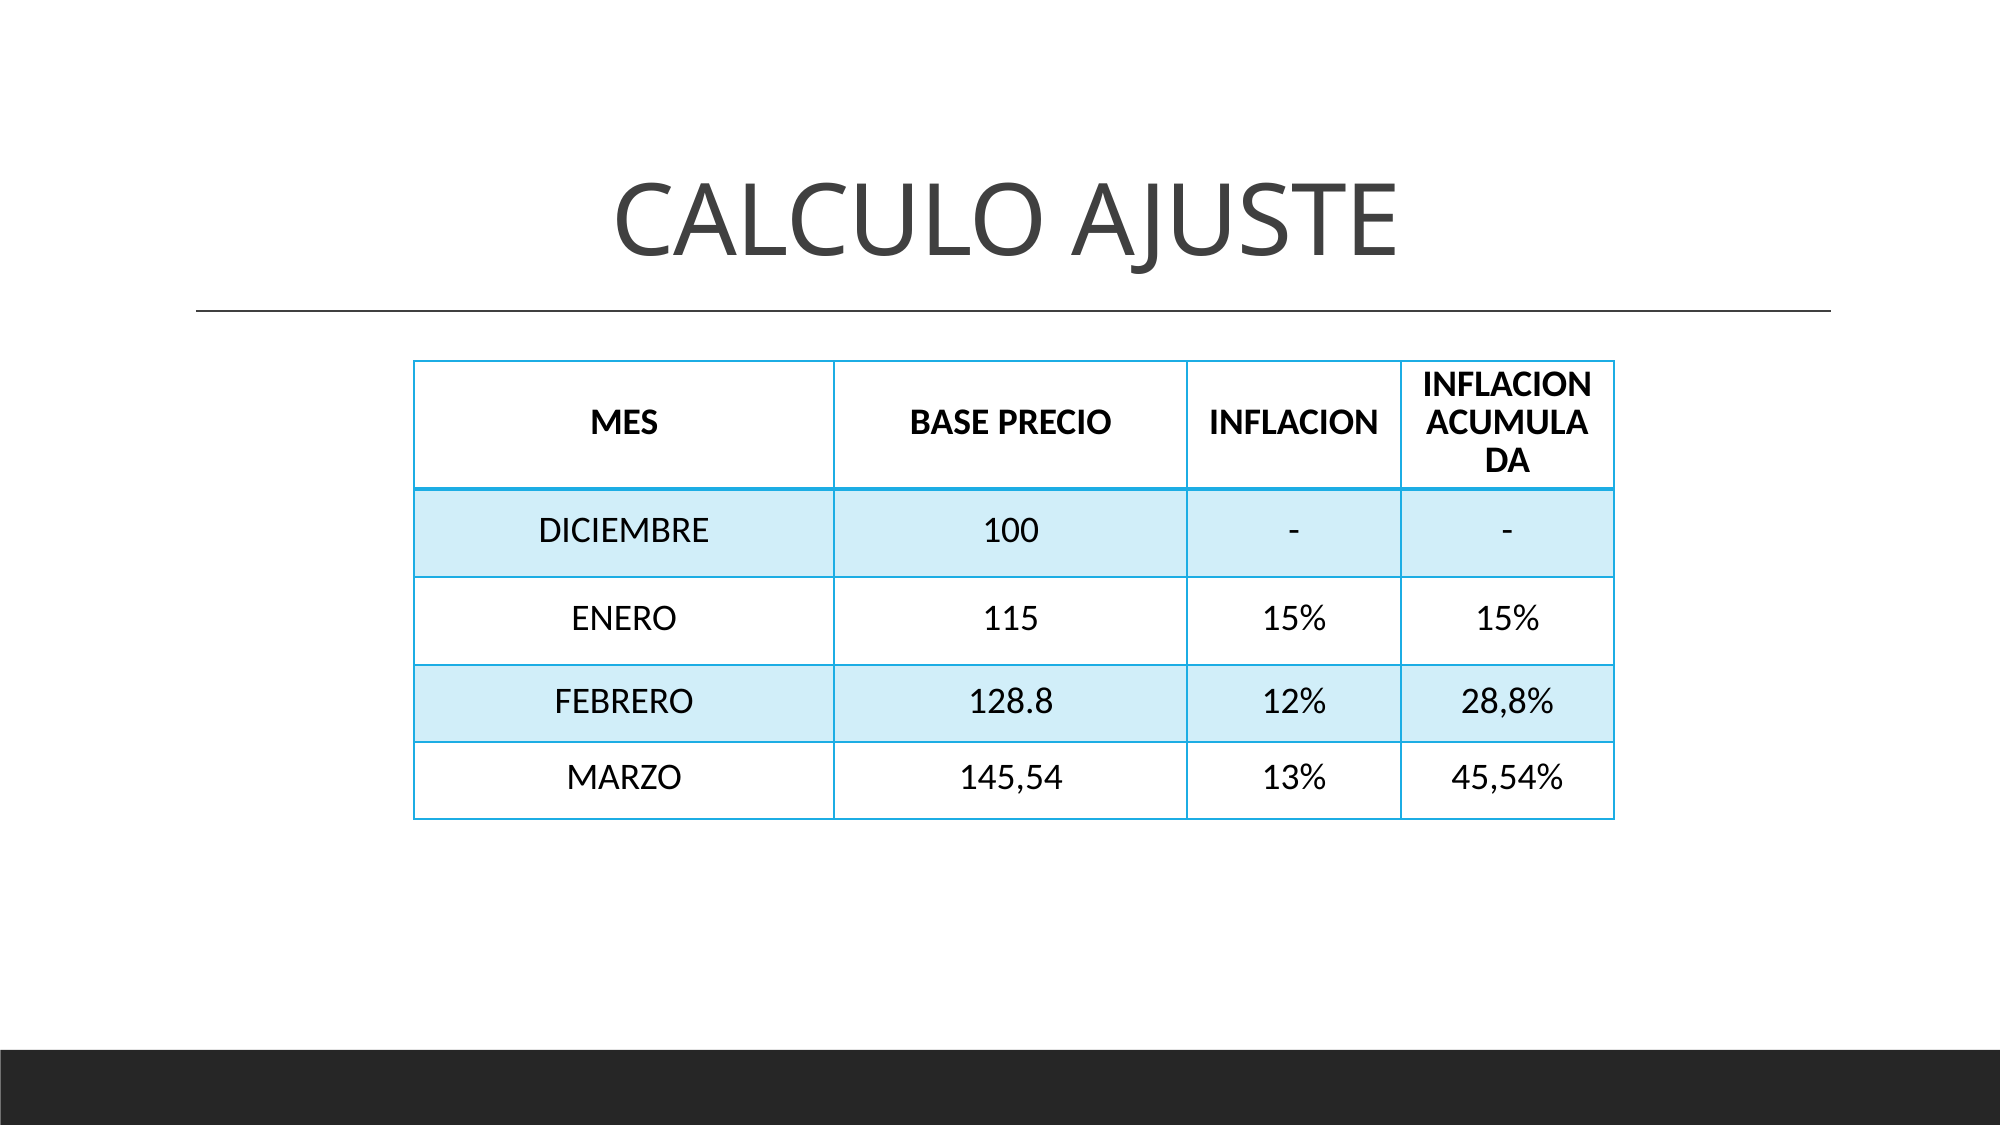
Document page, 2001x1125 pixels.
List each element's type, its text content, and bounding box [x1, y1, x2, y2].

table_header BASE PRECIO [835, 362, 1186, 487]
table_cell ENERO [415, 578, 833, 664]
table_cell 13% [1188, 743, 1400, 818]
table_cell 128.8 [835, 666, 1186, 741]
table_cell DICIEMBRE [415, 491, 833, 576]
table_cell 145,54 [835, 743, 1186, 818]
table_cell 15% [1402, 578, 1613, 664]
table_cell 12% [1188, 666, 1400, 741]
table_header INFLACION ACUMULADA [1402, 362, 1613, 487]
table_cell 45,54% [1402, 743, 1613, 818]
table_cell 100 [835, 491, 1186, 576]
table_cell MARZO [415, 743, 833, 818]
table_cell FEBRERO [415, 666, 833, 741]
table_cell 15% [1188, 578, 1400, 664]
table_cell - [1188, 491, 1400, 576]
table_cell - [1402, 491, 1613, 576]
table_header MES [415, 362, 833, 487]
title CALCULO AJUSTE [198, 47, 1830, 285]
table_header INFLACION [1188, 362, 1400, 487]
table_cell 28,8% [1402, 666, 1613, 741]
table_cell 115 [835, 578, 1186, 664]
